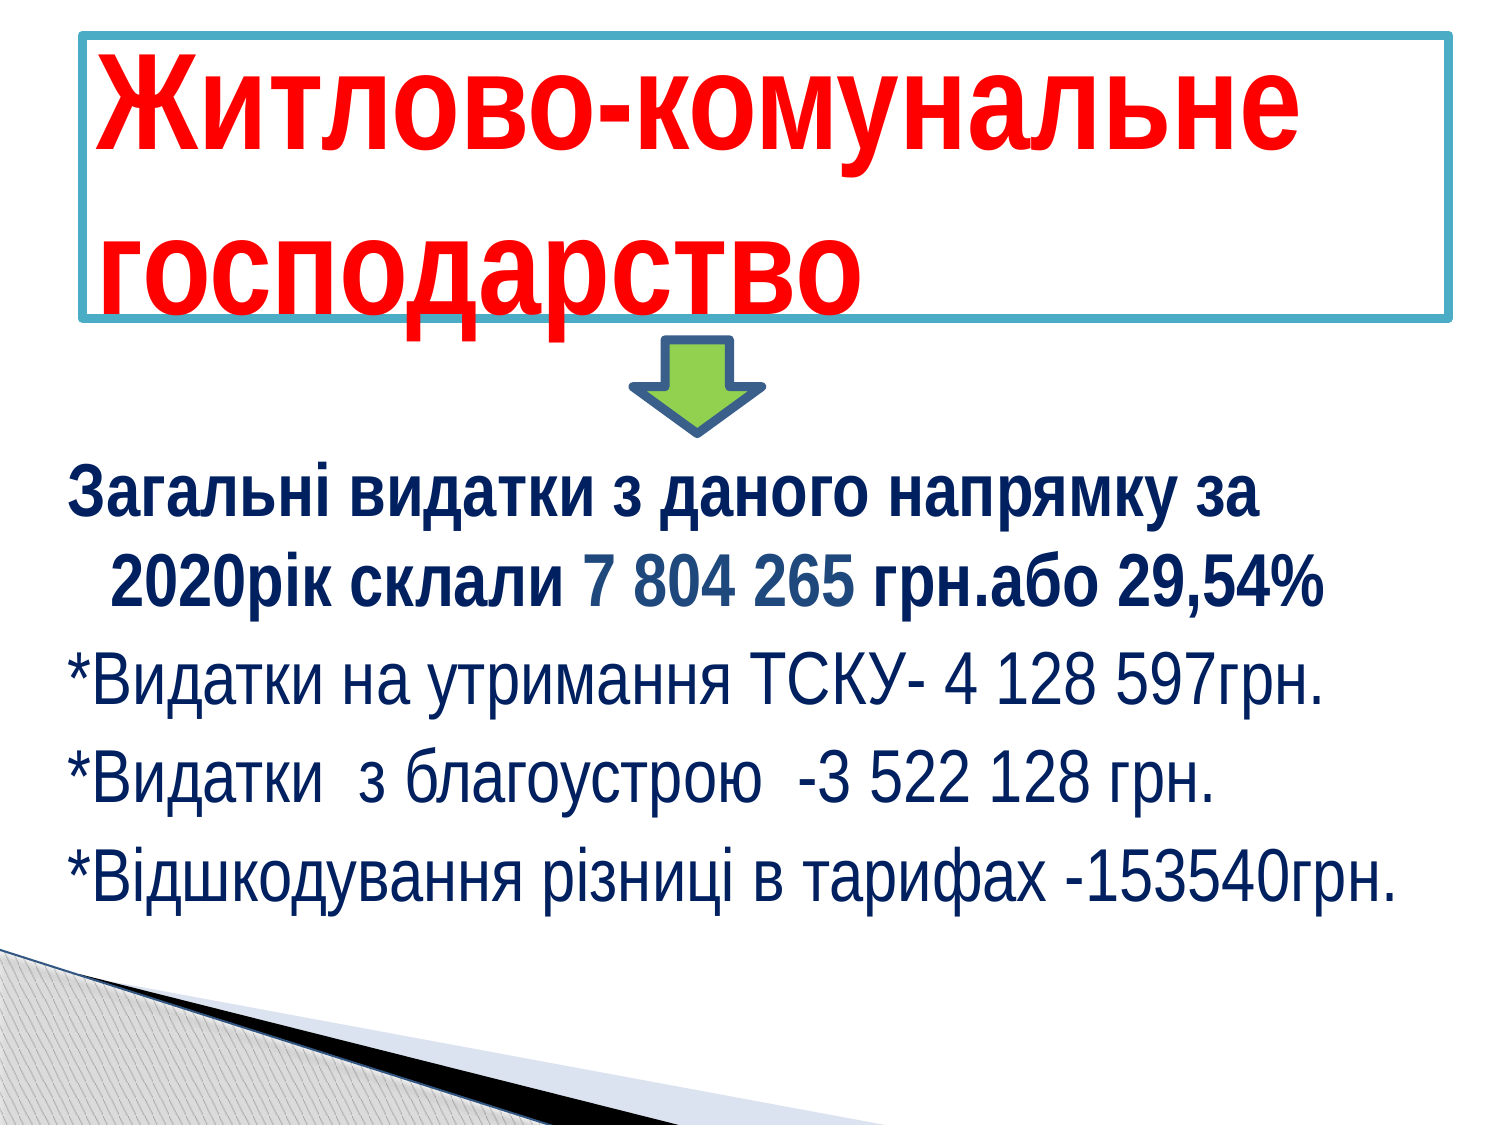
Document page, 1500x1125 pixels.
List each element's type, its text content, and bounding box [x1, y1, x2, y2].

list Загальні видатки з даного напрямку за 2020рік склали 7 804 265 грн.або 29,54% *Видатки на утримання ТСКУ- 4 128 597грн. *Видатки з благоустрою -3 522 128 грн. *Відшкодування різниці в тарифах -153540грн. [35, 433, 1465, 986]
text_box [628, 335, 767, 439]
title Житлово-комунальне господарство [78, 31, 1453, 323]
